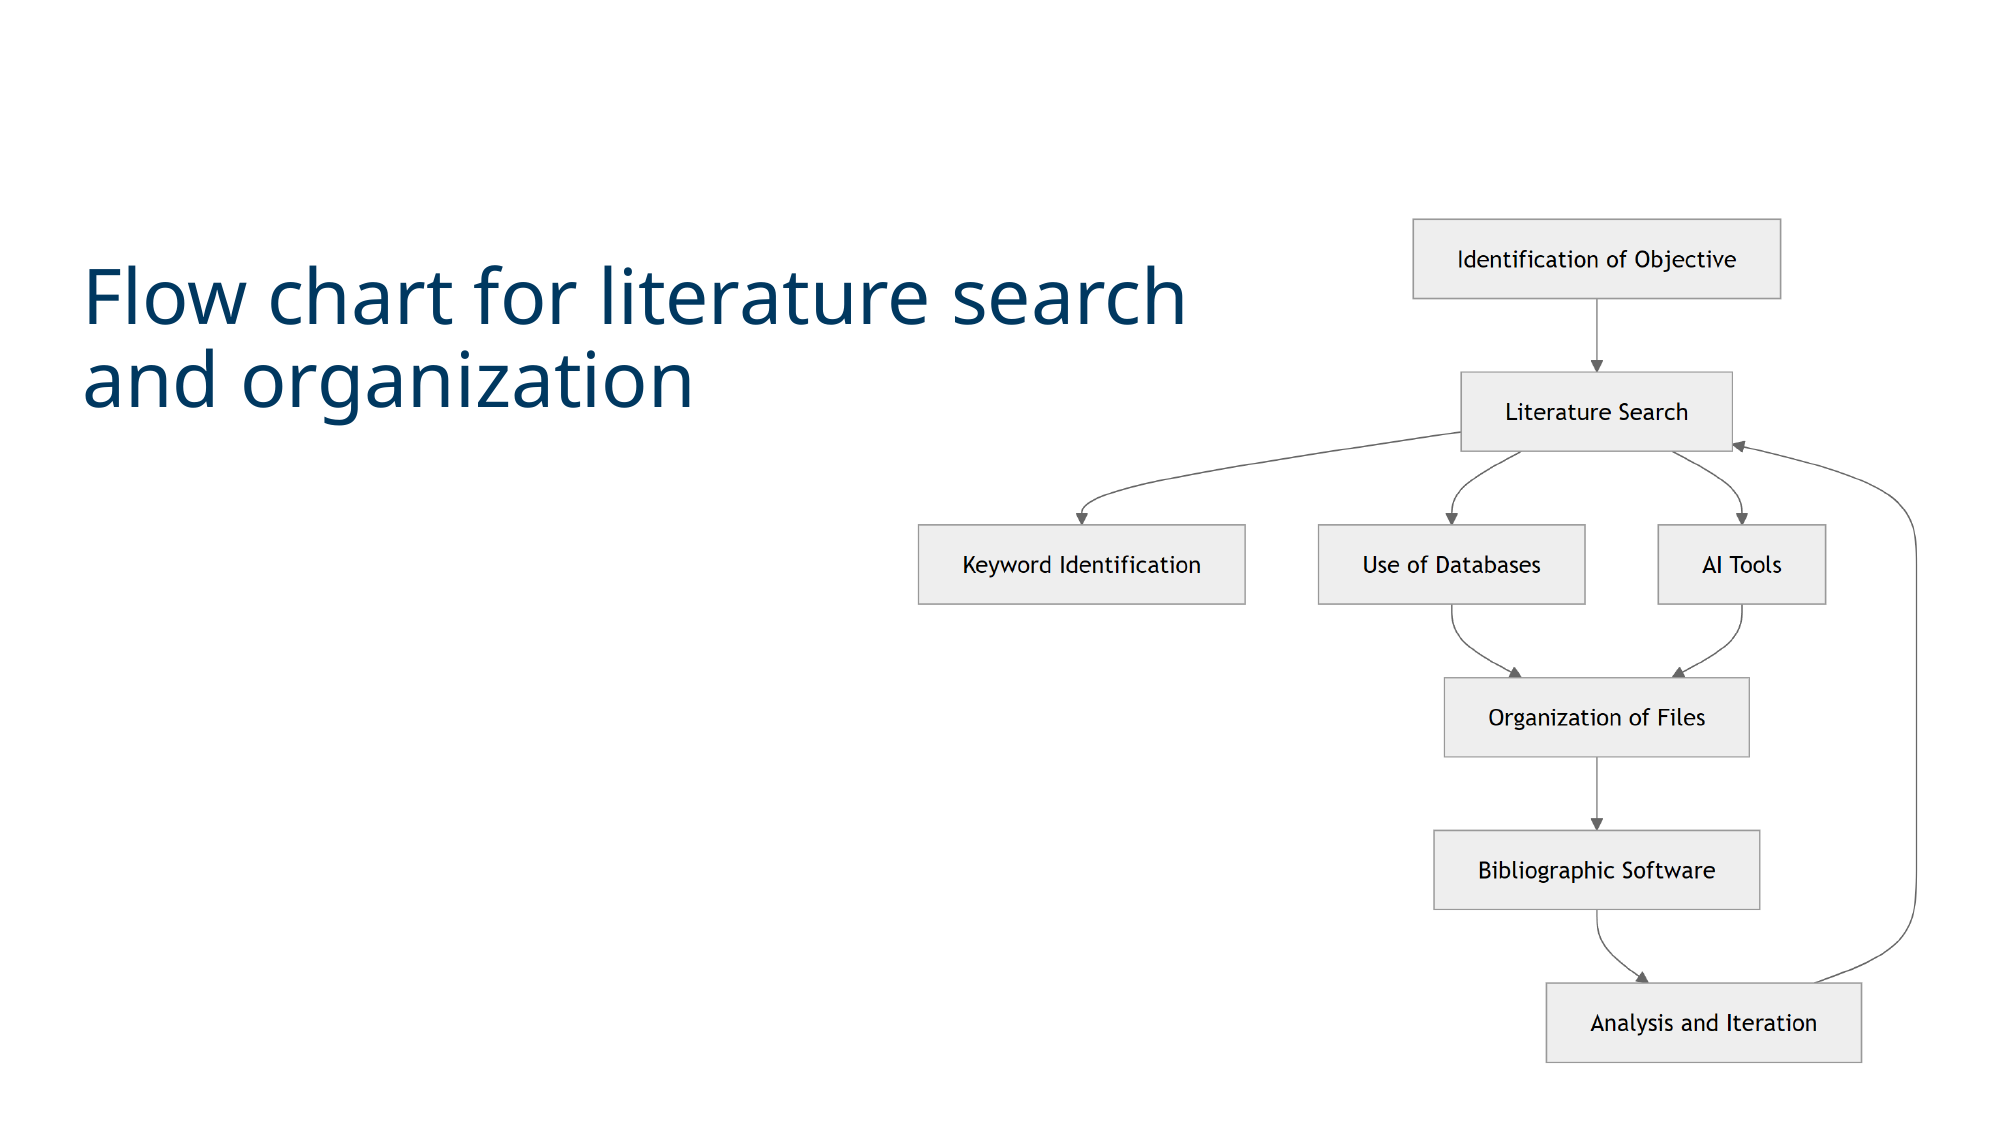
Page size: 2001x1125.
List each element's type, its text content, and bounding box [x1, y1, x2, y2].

picture [883, 187, 1930, 1079]
text_box Flow chart for literature search and organization [82, 294, 883, 425]
